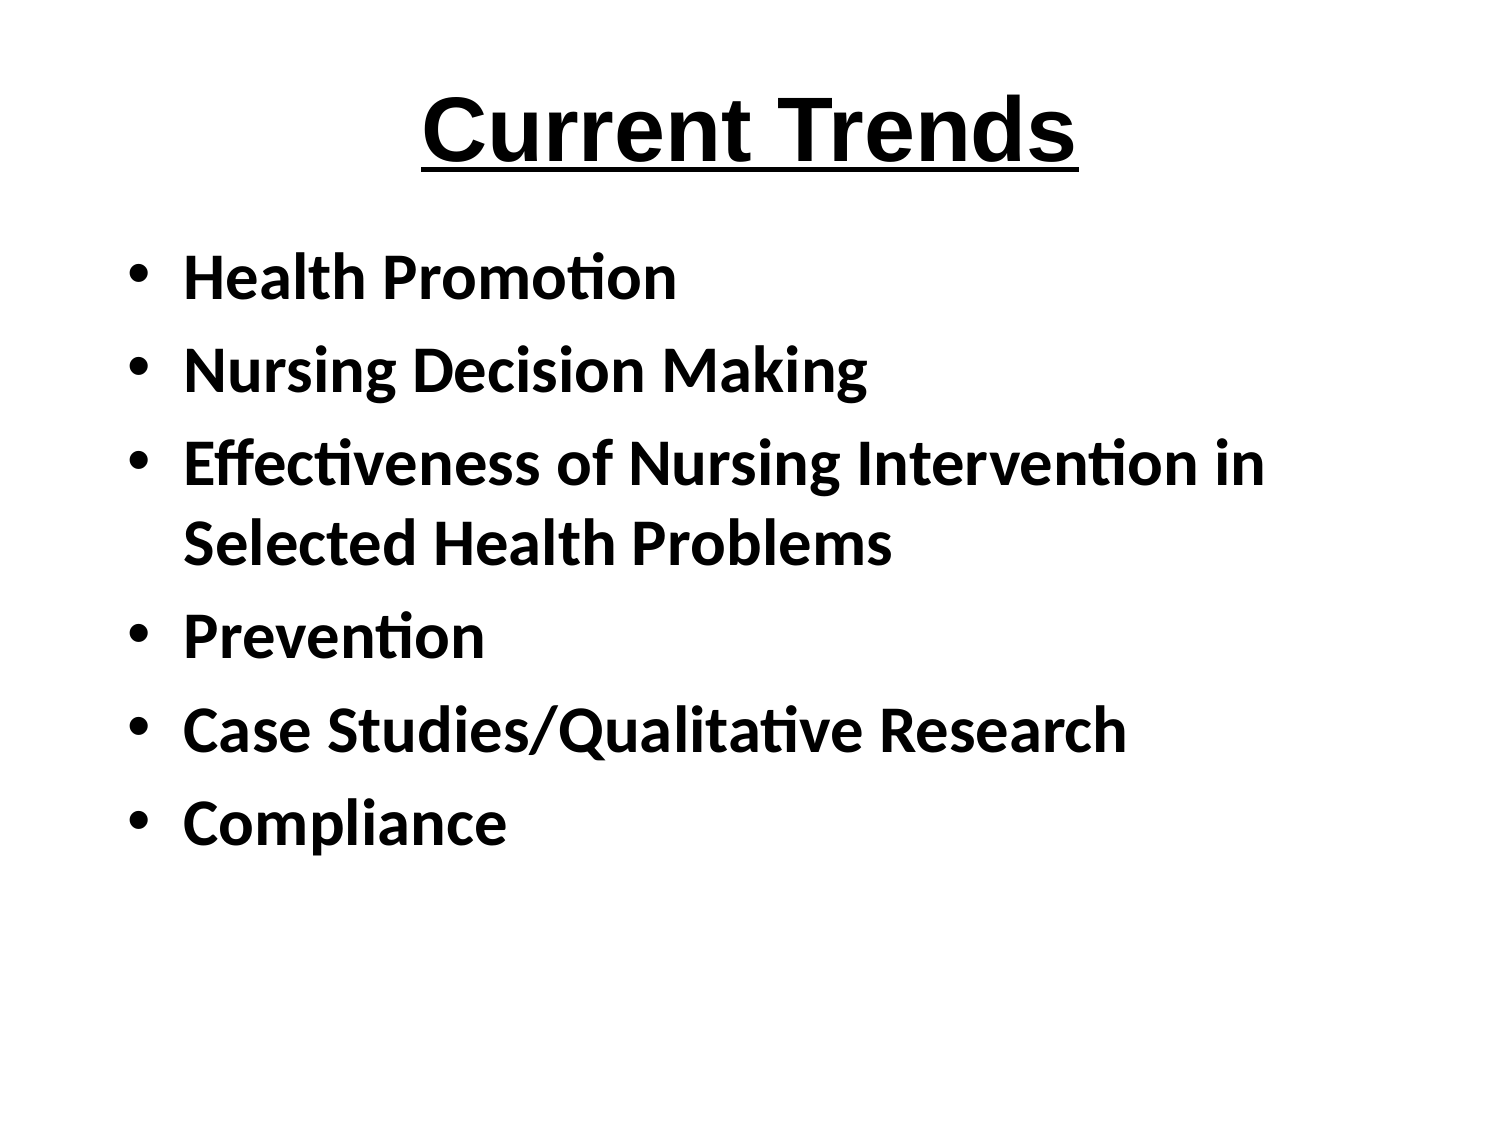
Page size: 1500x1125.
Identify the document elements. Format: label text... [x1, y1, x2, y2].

list Health Promotion Nursing Decision Making Effectiveness of Nursing Intervention in Selected Health Problems Prevention Case Studies/Qualitative Research Compliance [112, 224, 1388, 1000]
title Current Trends [112, 0, 1388, 224]
